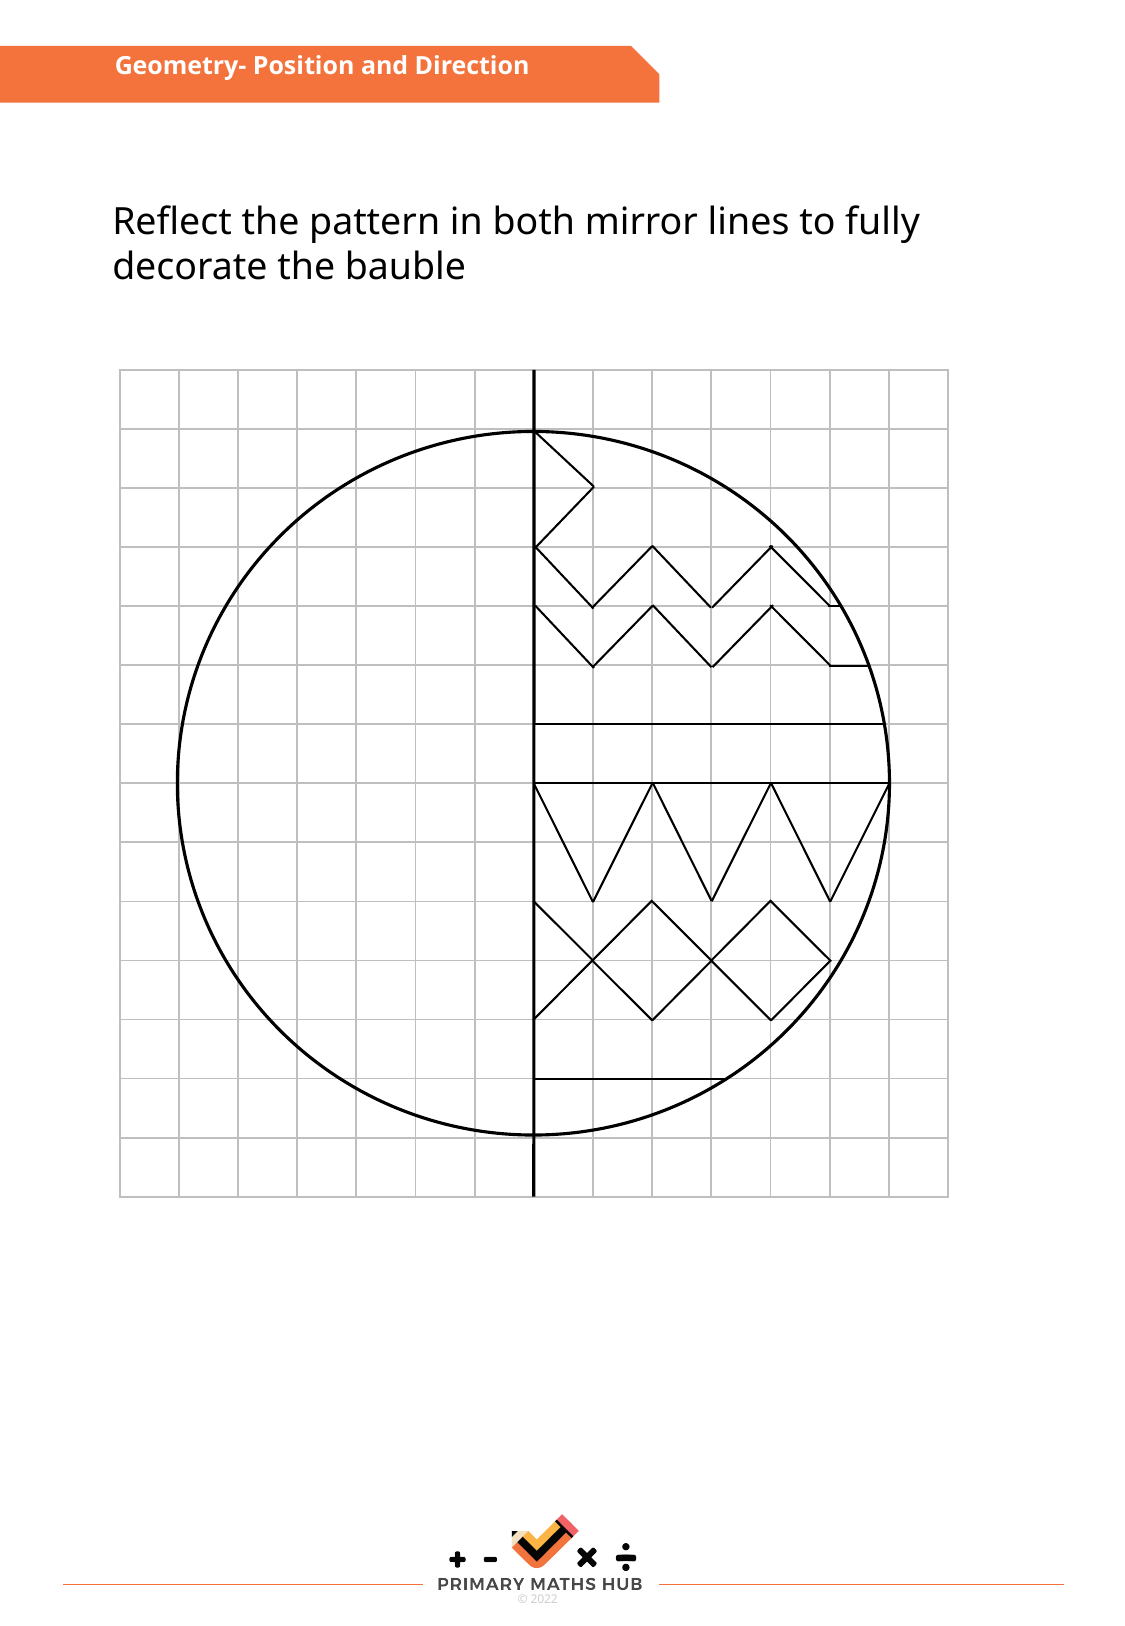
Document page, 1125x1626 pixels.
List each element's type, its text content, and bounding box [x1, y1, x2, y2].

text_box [652, 782, 712, 901]
table_header [653, 371, 710, 428]
table_cell [831, 961, 888, 1019]
table_cell [180, 548, 237, 605]
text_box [653, 605, 712, 668]
table_cell [121, 548, 178, 605]
table_cell [732, 1049, 770, 1078]
table_cell [594, 1139, 651, 1196]
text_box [534, 431, 594, 486]
table_cell [771, 1139, 829, 1196]
table_header [298, 371, 355, 428]
table_header [712, 371, 770, 428]
table_cell [121, 902, 178, 960]
table_cell [180, 607, 223, 664]
table_cell [831, 489, 888, 546]
table_cell [180, 1139, 237, 1196]
table_cell [121, 607, 178, 664]
text_box [831, 902, 870, 979]
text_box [711, 900, 772, 960]
table_header [357, 371, 415, 428]
table_cell [121, 961, 178, 1019]
text_box [594, 435, 797, 546]
table_cell [476, 1132, 526, 1137]
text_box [771, 783, 831, 901]
table_cell [121, 1139, 178, 1196]
table_cell [890, 666, 947, 723]
table_cell [890, 784, 947, 841]
table_cell [712, 430, 770, 487]
table_cell [180, 430, 237, 487]
table_cell [121, 666, 178, 723]
table_cell [712, 1079, 770, 1137]
table_cell [844, 607, 888, 664]
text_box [593, 960, 653, 1021]
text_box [595, 605, 653, 668]
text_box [533, 961, 593, 1021]
table_cell [180, 1020, 237, 1078]
table_cell [653, 430, 710, 476]
table_cell [831, 1139, 888, 1196]
table_header [536, 371, 592, 428]
text_box Geometry- Position and Direction [0, 44, 661, 104]
table_cell [121, 843, 178, 901]
table_cell [653, 1091, 710, 1137]
table_cell [180, 961, 237, 1019]
table_cell [121, 489, 178, 546]
table_cell [594, 1117, 651, 1137]
table_cell [831, 548, 888, 605]
table_cell [416, 1117, 474, 1137]
table_cell [476, 1139, 532, 1196]
table_cell [121, 1020, 178, 1078]
table_header [771, 371, 829, 428]
table_cell [653, 1139, 710, 1196]
table_cell [890, 430, 947, 487]
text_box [534, 486, 594, 549]
picture [432, 1512, 648, 1597]
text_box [593, 783, 653, 900]
table_cell [357, 430, 415, 475]
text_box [652, 901, 713, 962]
table_cell [416, 430, 474, 449]
table_cell [890, 1079, 947, 1137]
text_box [770, 605, 831, 666]
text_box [594, 546, 653, 605]
table_cell [121, 725, 178, 782]
table_cell [298, 489, 334, 517]
table_cell [180, 666, 196, 723]
table_cell [298, 1050, 335, 1078]
text_box [535, 724, 891, 783]
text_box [652, 545, 711, 605]
table_cell [180, 1079, 237, 1137]
table_cell [890, 843, 947, 901]
table_cell [712, 1139, 770, 1196]
table_cell [121, 784, 178, 841]
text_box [770, 901, 832, 962]
table_cell [890, 607, 947, 664]
table_cell [771, 489, 829, 545]
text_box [769, 545, 831, 605]
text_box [534, 549, 594, 609]
table_cell [298, 1139, 355, 1196]
table_cell [476, 430, 513, 434]
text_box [831, 783, 890, 902]
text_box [772, 962, 831, 1021]
text_box © 2022 [429, 1584, 646, 1614]
table_cell [239, 548, 266, 582]
table_cell [831, 1079, 888, 1137]
table_cell [180, 843, 196, 901]
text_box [533, 900, 594, 961]
table_cell [541, 1132, 592, 1137]
table_cell [844, 902, 888, 960]
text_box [535, 605, 595, 669]
table_cell [180, 489, 237, 546]
table_header [121, 371, 178, 428]
table_header [180, 371, 237, 428]
table_cell [121, 1079, 178, 1137]
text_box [594, 900, 653, 960]
table_cell [357, 1139, 415, 1196]
text_box [535, 588, 886, 723]
table_cell [239, 1020, 296, 1078]
table_cell [121, 430, 178, 487]
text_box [712, 782, 771, 900]
table_cell [871, 666, 888, 723]
table_cell [831, 430, 888, 487]
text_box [711, 545, 769, 605]
table_cell [536, 1139, 592, 1196]
text_box Reflect the pattern in both mirror lines to fully decorate the bauble [97, 189, 1064, 295]
table_cell [357, 1091, 415, 1137]
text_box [653, 962, 712, 1021]
table_header [890, 371, 947, 428]
table_cell [890, 489, 947, 546]
table_cell [239, 1079, 296, 1137]
table_header [594, 371, 651, 428]
table_cell [239, 985, 266, 1019]
table_cell [771, 1079, 829, 1137]
table_cell [831, 1020, 888, 1078]
table_cell [298, 430, 355, 487]
text_box [535, 1080, 727, 1137]
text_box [712, 960, 772, 1021]
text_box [533, 783, 593, 900]
table_cell [771, 1021, 829, 1078]
table_header [831, 371, 888, 428]
table_cell [890, 548, 947, 605]
table_header [239, 371, 296, 428]
table_cell [416, 1139, 474, 1196]
table_cell [771, 430, 829, 487]
table_cell [298, 1079, 355, 1137]
table_cell [732, 489, 770, 518]
table_cell [239, 430, 296, 487]
table_cell [890, 725, 947, 782]
table_cell [180, 902, 223, 960]
table_header [416, 371, 474, 428]
table_header [476, 371, 532, 428]
table_cell [890, 961, 947, 1019]
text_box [712, 605, 773, 668]
text_box [535, 1021, 798, 1080]
table_cell [890, 1139, 947, 1196]
table_cell [239, 1139, 296, 1196]
table_cell [890, 902, 947, 960]
text_box [176, 430, 534, 1137]
table_cell [594, 430, 651, 449]
table_cell [239, 489, 296, 546]
table_cell [890, 1020, 947, 1078]
